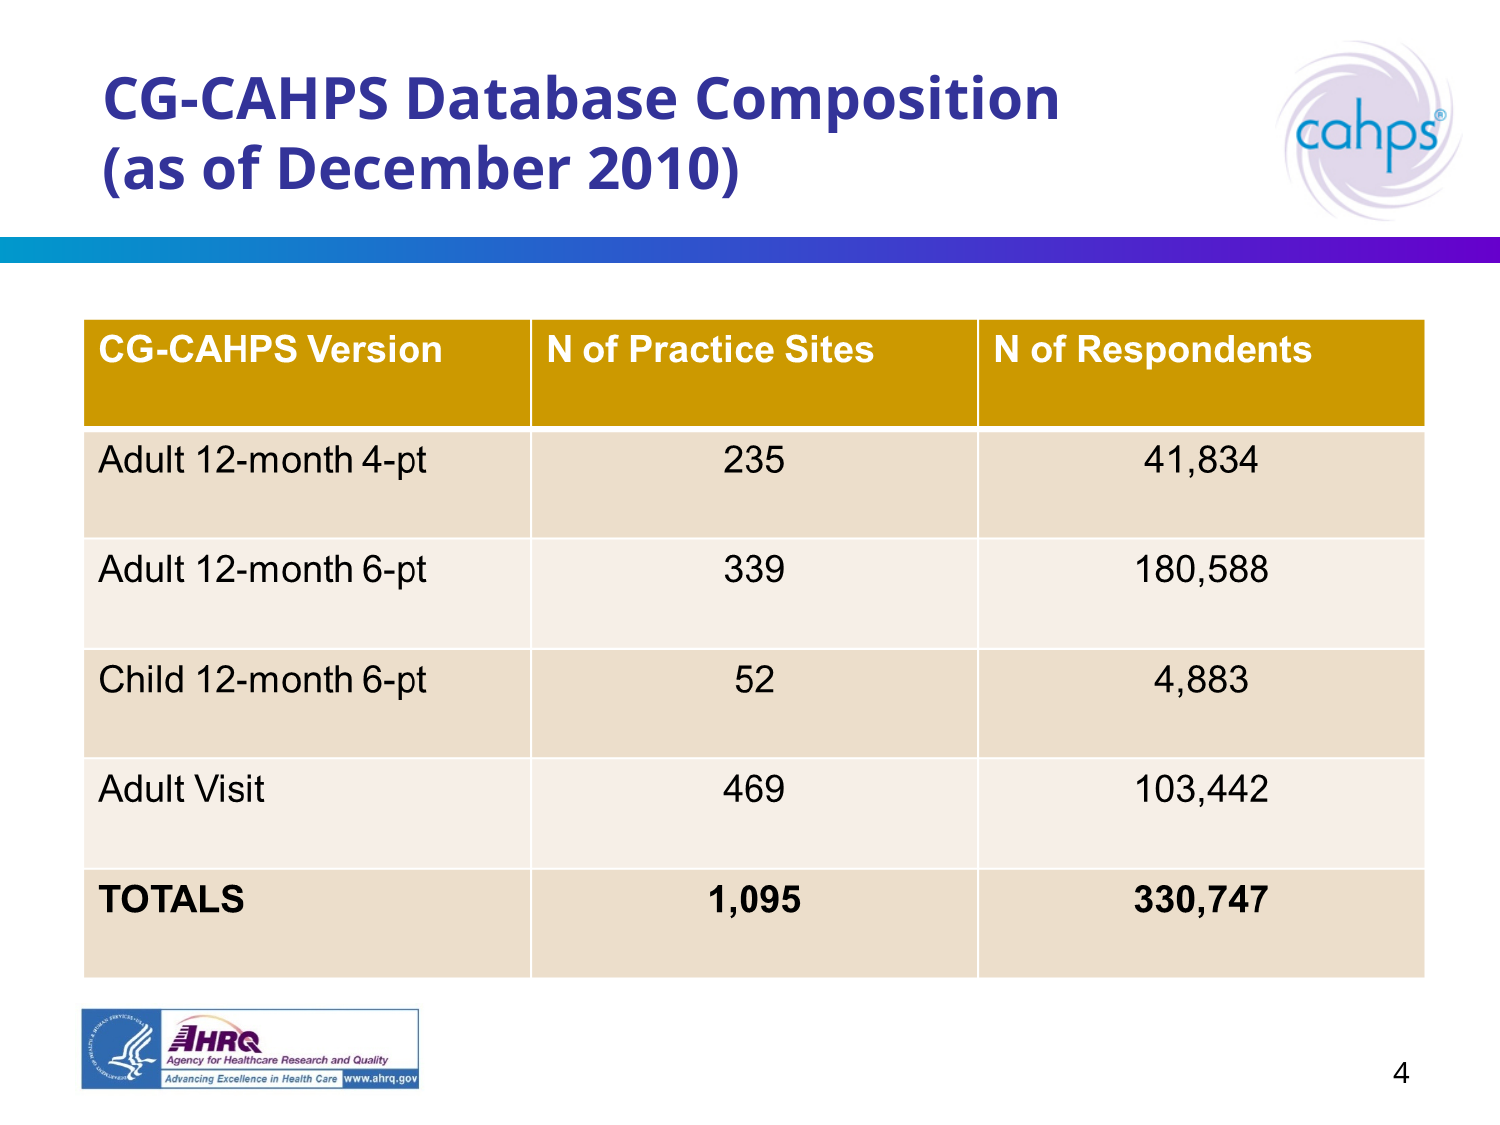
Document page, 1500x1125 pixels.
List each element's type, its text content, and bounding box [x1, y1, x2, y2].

title CG-CAHPS Database Composition (as of December 2010) [87, 37, 1200, 225]
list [74, 314, 1426, 979]
picture [1275, 37, 1463, 225]
picture [75, 1003, 425, 1096]
text_box [800, 275, 1500, 1000]
slide_number 4 [1074, 1046, 1425, 1125]
